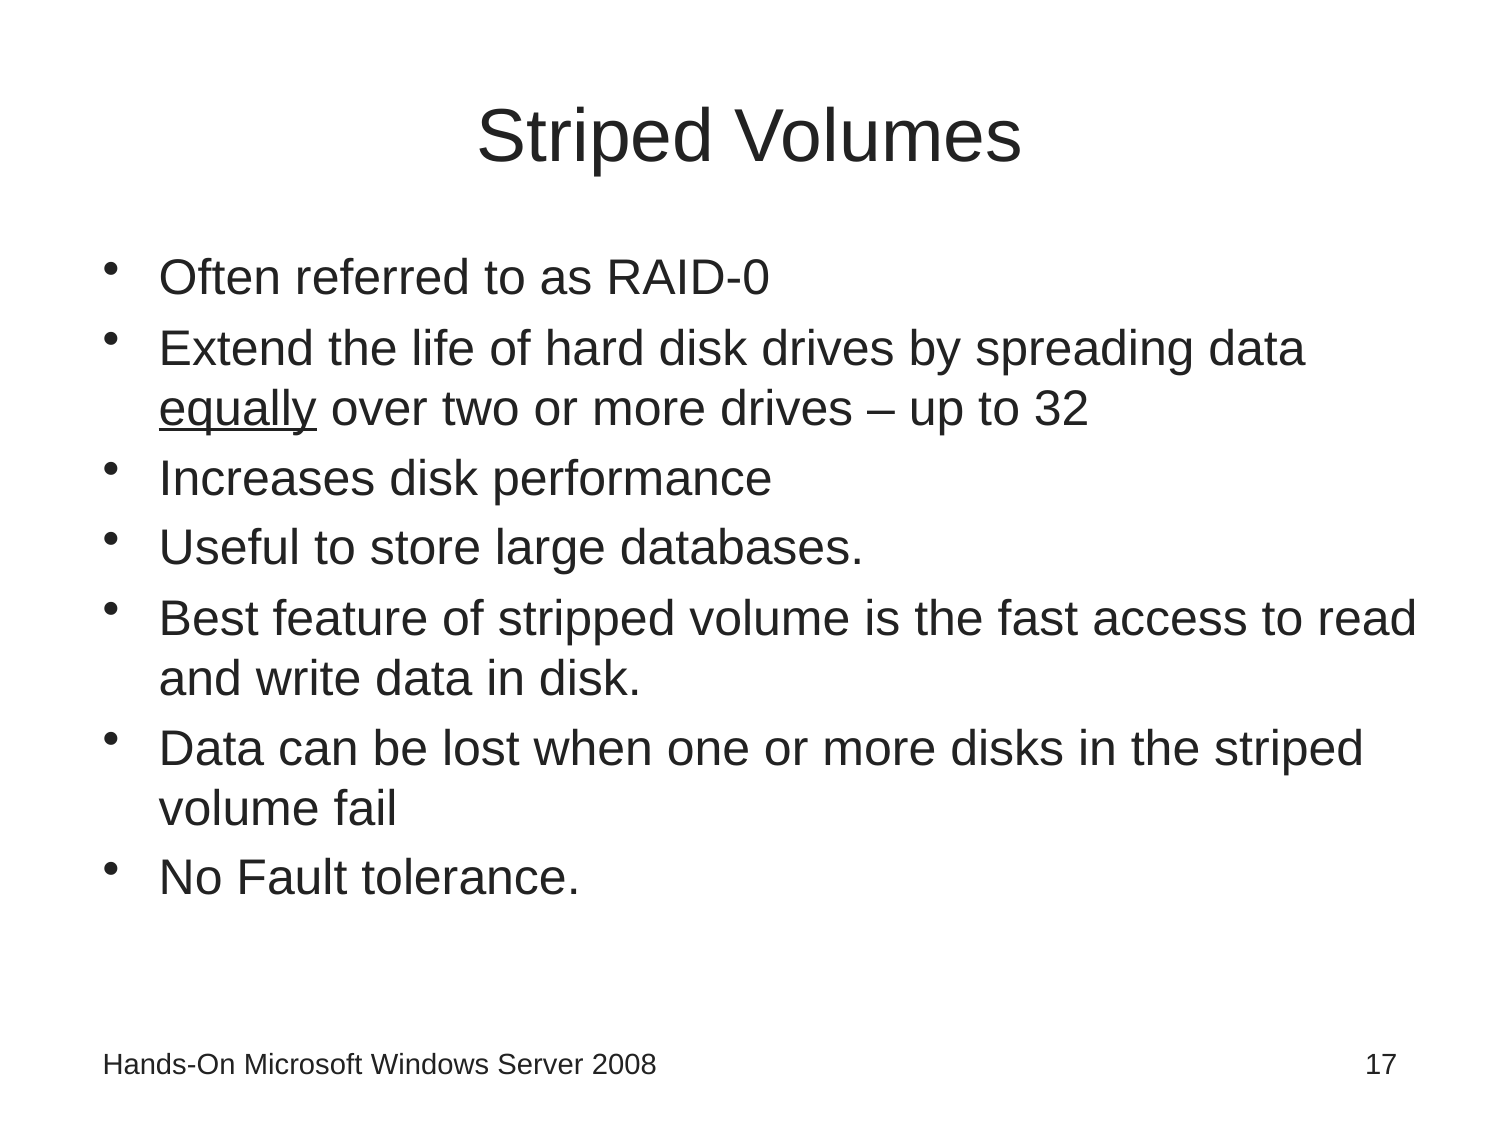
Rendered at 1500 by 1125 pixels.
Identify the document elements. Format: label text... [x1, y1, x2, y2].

footer Hands-On Microsoft Windows Server 2008 [87, 1037, 1051, 1101]
title Striped Volumes [87, 37, 1413, 226]
slide_number 17 [1074, 1037, 1413, 1101]
list Often referred to as RAID-0 Extend the life of hard disk drives by spreading data equally over two or more drives – up to 32 Increases disk performance Useful to store large databases. Best feature of stripped volume is the fast access to read and write data in disk. Data can be lost when one or more disks in the striped volume fail No Fault tolerance. [87, 237, 1438, 988]
